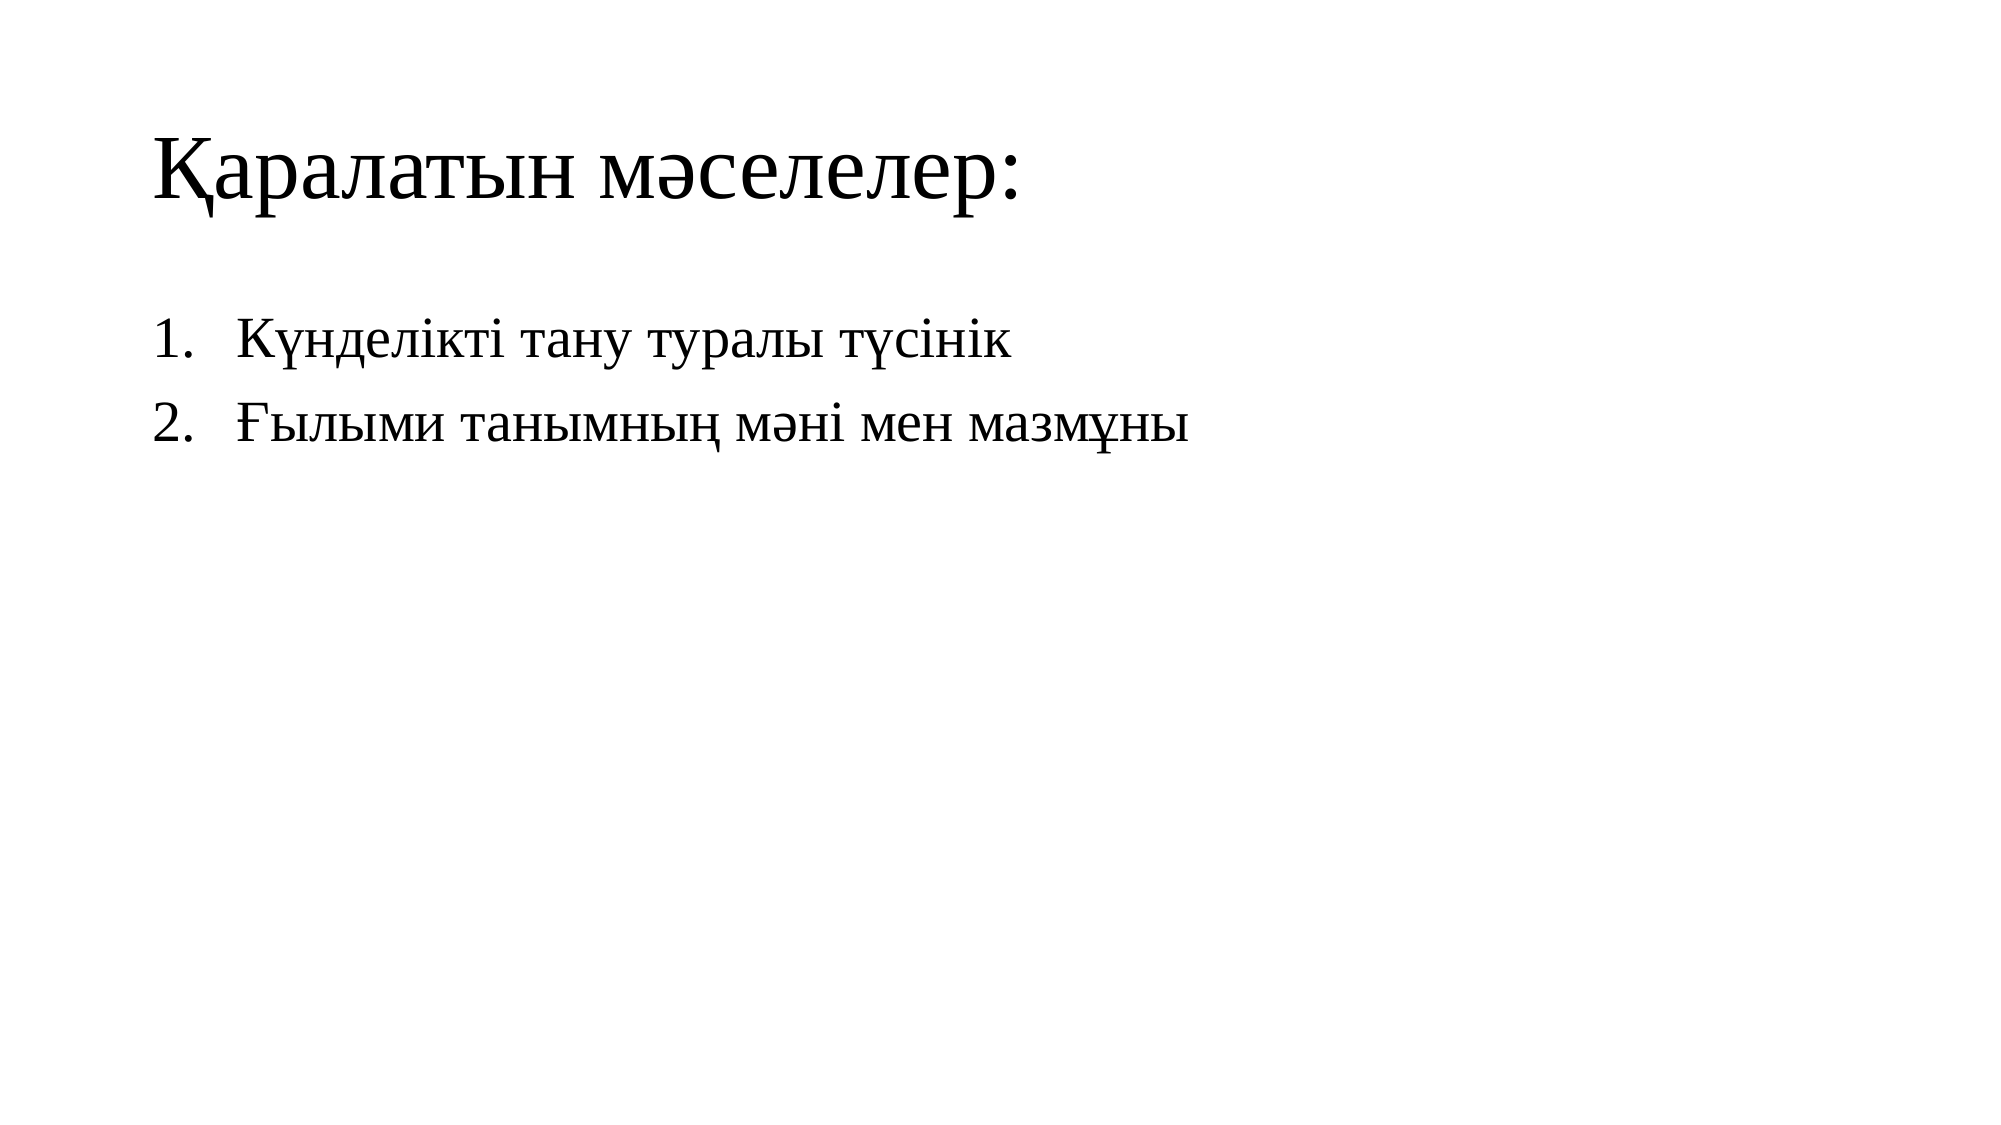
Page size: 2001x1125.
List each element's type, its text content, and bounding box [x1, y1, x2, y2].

list Күнделікті тану туралы түсінік Ғылыми танымның мәні мен мазмұны [137, 299, 1863, 1014]
title Қаралатын мәселелер: [137, 59, 1863, 278]
